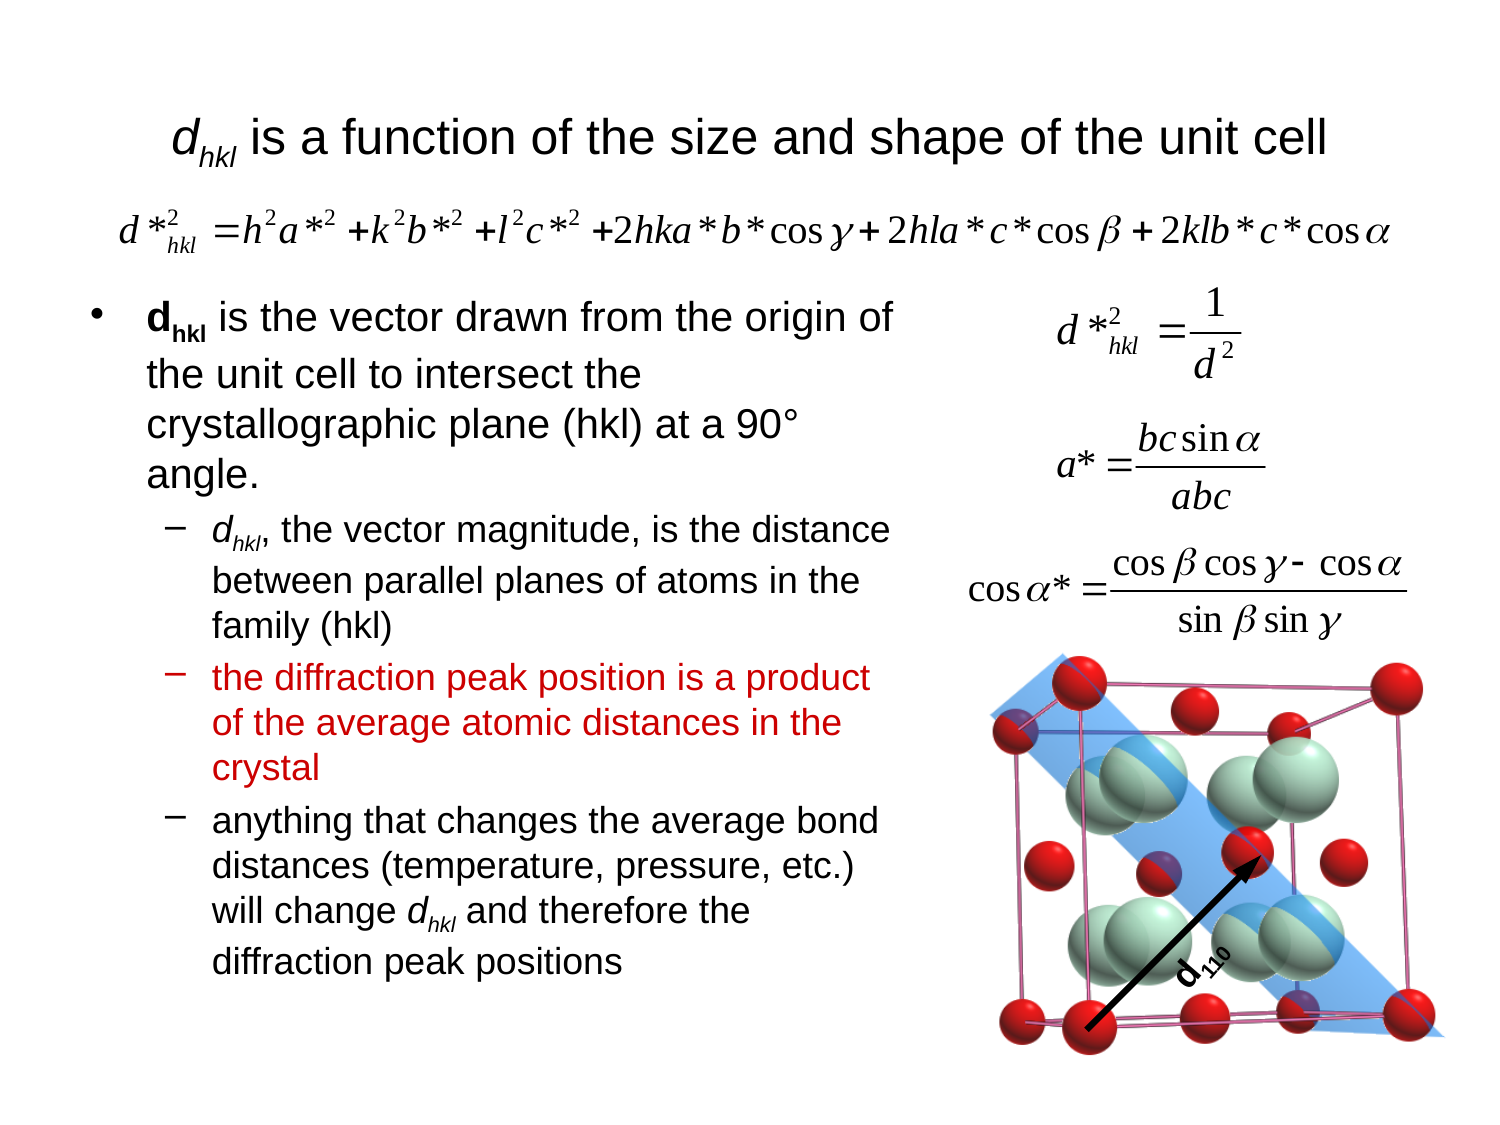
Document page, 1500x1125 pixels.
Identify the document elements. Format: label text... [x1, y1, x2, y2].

title dhkl is a function of the size and shape of the unit cell [75, 45, 1425, 233]
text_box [1049, 274, 1250, 388]
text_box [974, 642, 1451, 1063]
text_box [1049, 412, 1276, 519]
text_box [112, 199, 1401, 265]
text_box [962, 537, 1414, 648]
list dhkl is the vector drawn from the origin of the unit cell to intersect the crystallographic plane (hkl) at a 90° angle. dhkl, the vector magnitude, is the distance between parallel planes of atoms in the family (hkl) the diffraction peak position is a product of the average atomic distances in the crystal anything that changes the average bond distances (temperature, pressure, etc.) will change dhkl and therefore the diffraction peak positions [75, 282, 925, 1063]
